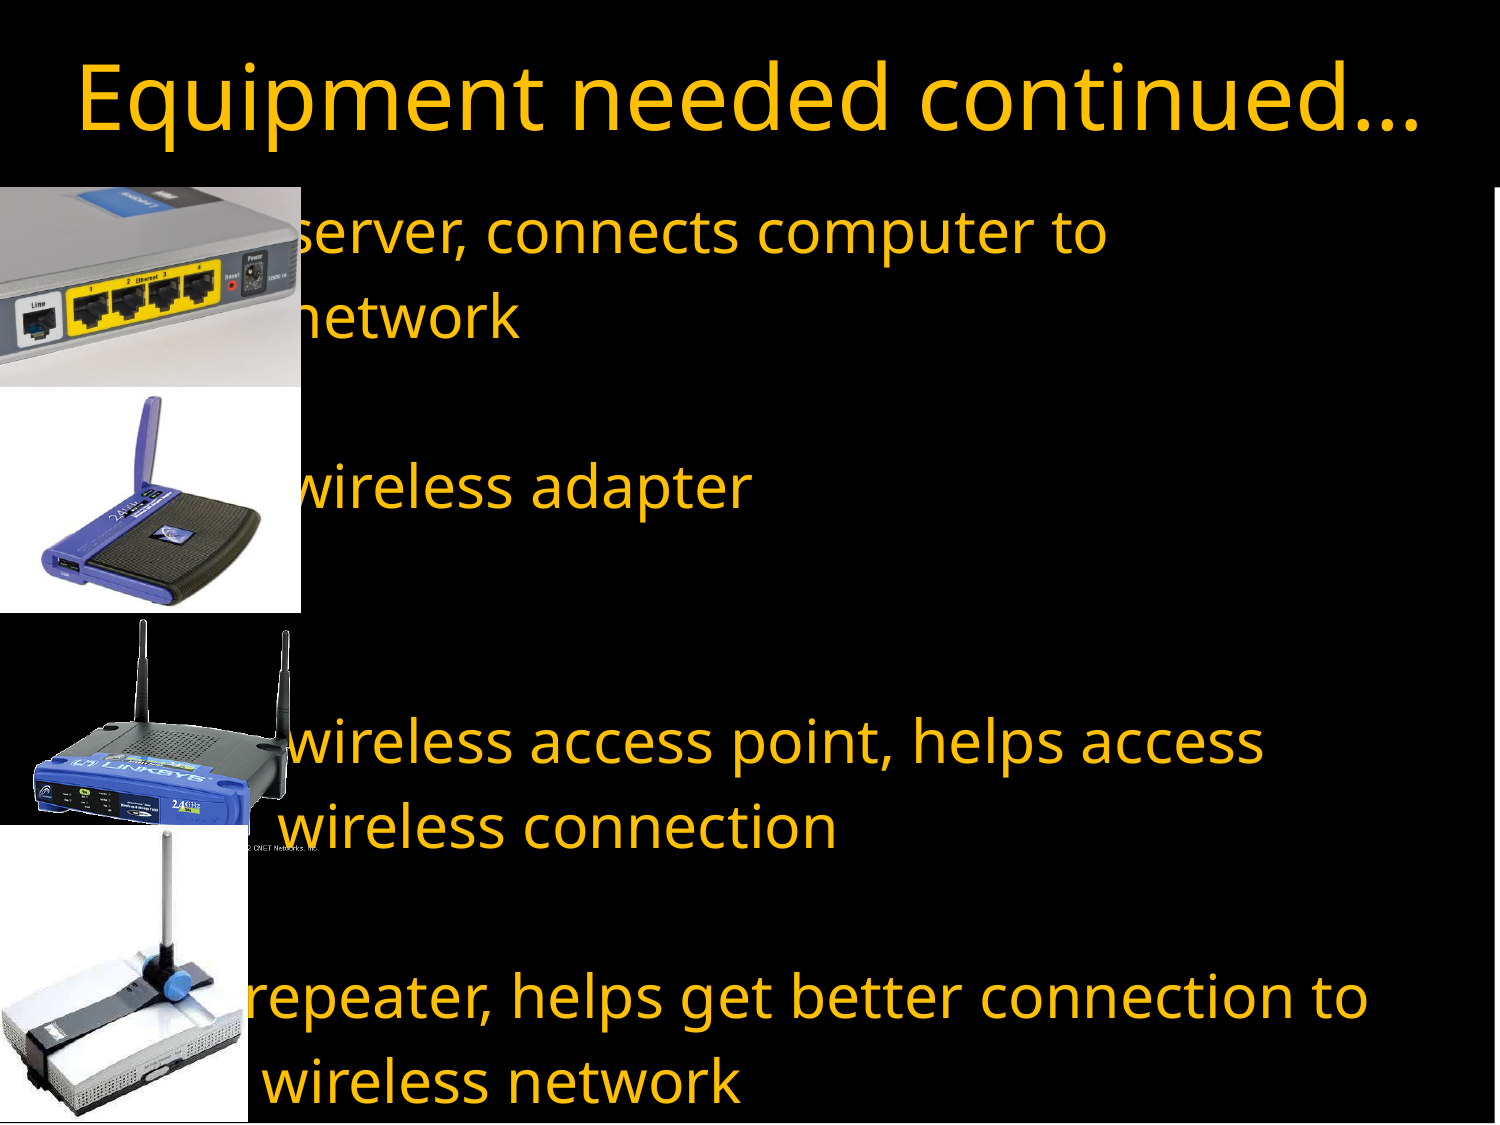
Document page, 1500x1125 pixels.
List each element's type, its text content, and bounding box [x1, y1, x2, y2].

title Equipment needed continued… [0, 0, 1500, 188]
picture [0, 187, 319, 1122]
list server, connects computer to network wireless adapter wireless access point, helps access wireless connection repeater, helps get better connection to wireless network [252, 185, 1495, 1124]
